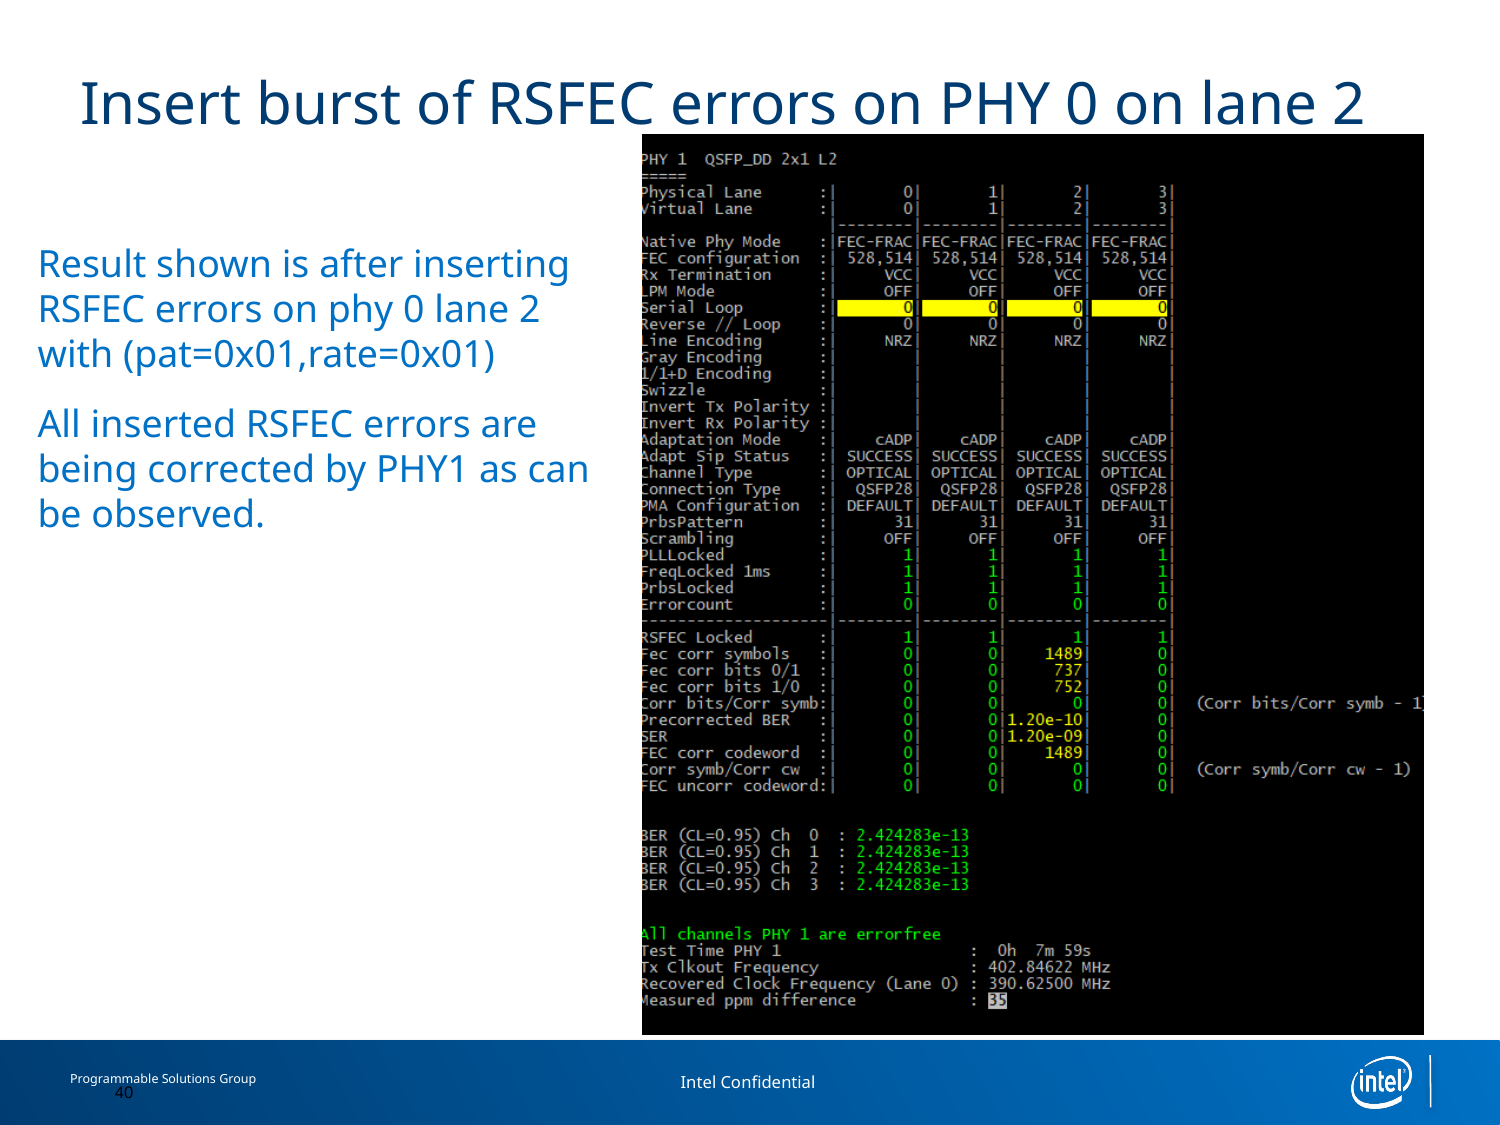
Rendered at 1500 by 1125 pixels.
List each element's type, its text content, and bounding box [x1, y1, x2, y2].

picture [642, 134, 1425, 1035]
title Insert burst of RSFEC errors on PHY 0 on lane 2 [80, 65, 1388, 194]
picture [1351, 1056, 1412, 1109]
text_box Result shown is after inserting RSFEC errors on phy 0 lane 2 with (pat=0x01,rate=0x01) All inserted RSFEC errors are being corrected by PHY1 as can be observed. [37, 240, 625, 1008]
slide_number 40 [19, 1069, 134, 1116]
